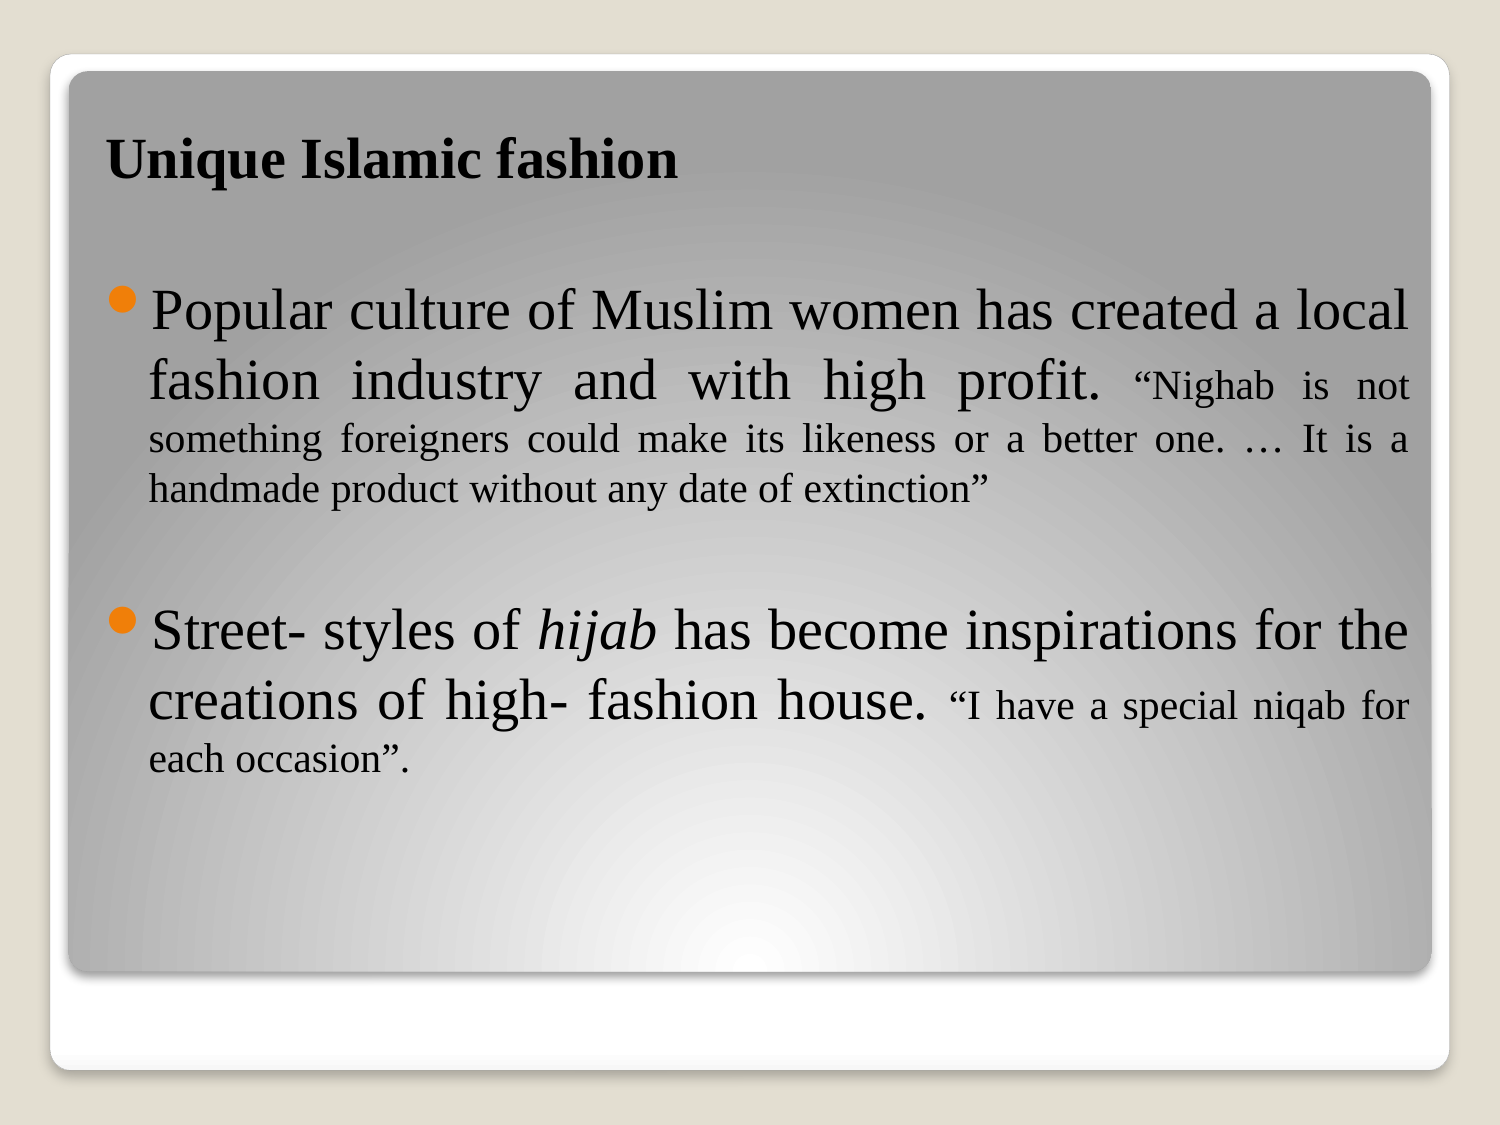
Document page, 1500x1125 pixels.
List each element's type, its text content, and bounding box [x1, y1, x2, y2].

list Unique Islamic fashion Popular culture of Muslim women has created a local fashion industry and with high profit. “Nighab is not something foreigners could make its likeness or a better one. … It is a handmade product without any date of extinction” Street- styles of hijab has become inspirations for the creations of high- fashion house. “I have a special niqab for each occasion”. [75, 105, 1425, 1079]
